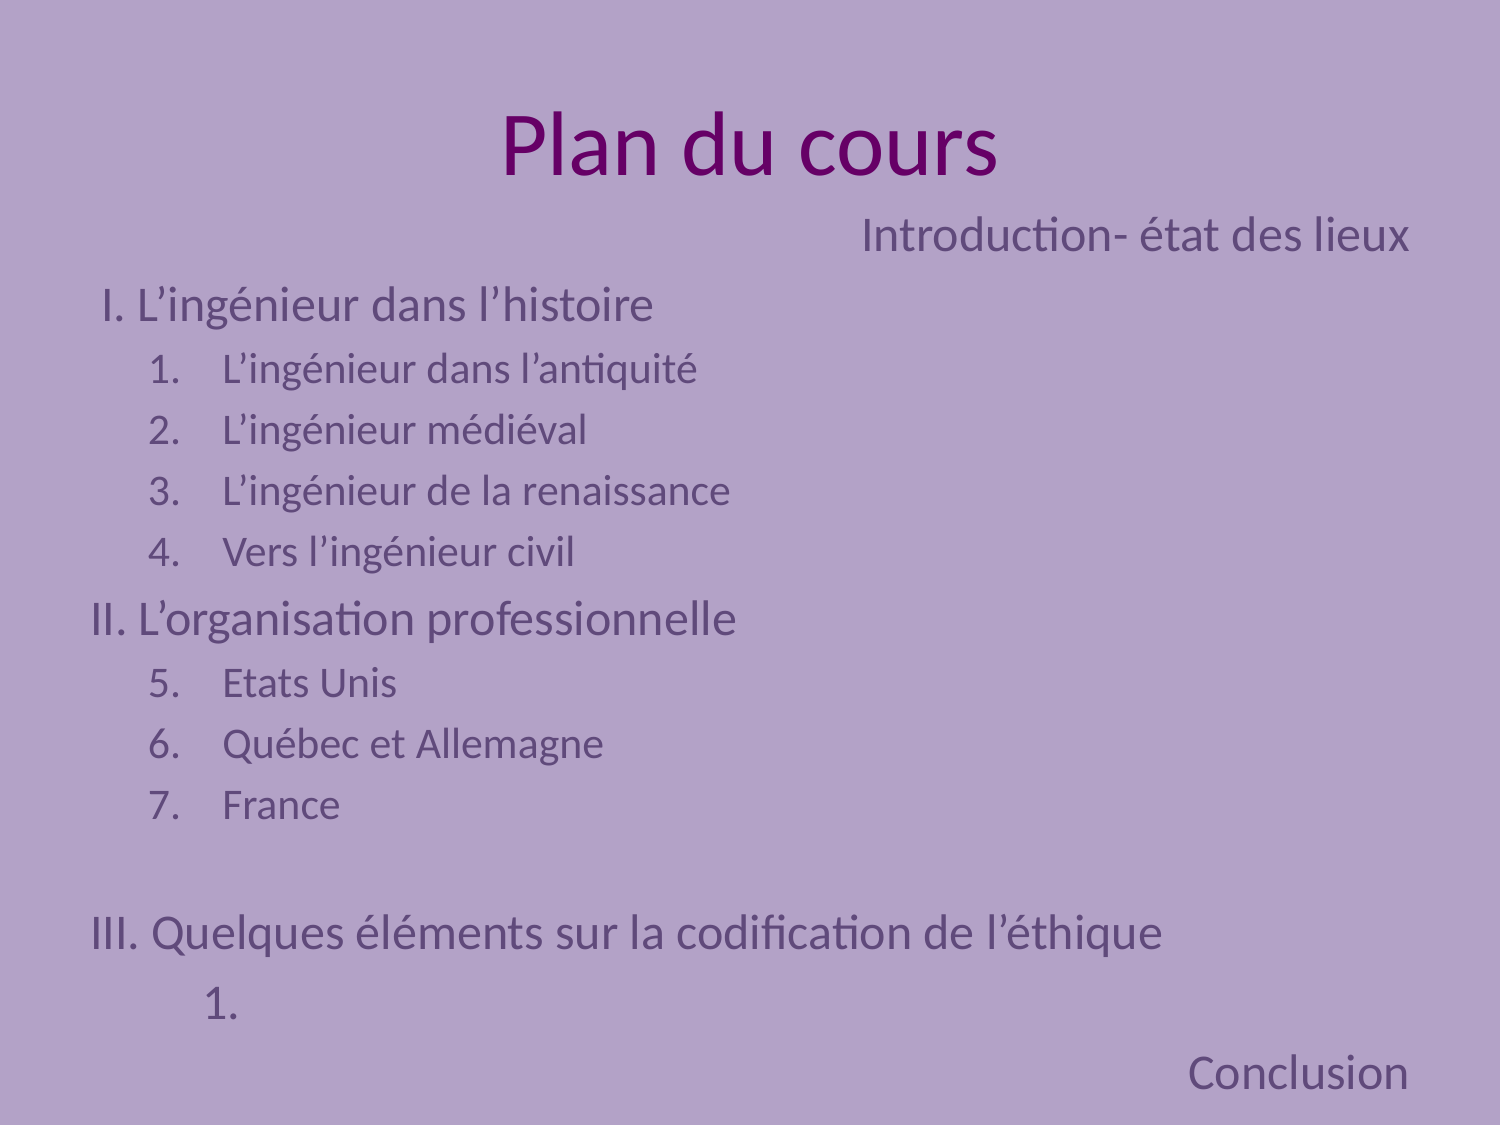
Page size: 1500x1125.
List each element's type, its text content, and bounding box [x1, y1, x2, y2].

list Introduction- état des lieux I. L’ingénieur dans l’histoire L’ingénieur dans l’antiquité L’ingénieur médiéval L’ingénieur de la renaissance Vers l’ingénieur civil II. L’organisation professionnelle Etats Unis Québec et Allemagne France III. Quelques éléments sur la codification de l’éthique 1. Conclusion [75, 193, 1425, 1112]
title Plan du cours [75, 45, 1425, 193]
